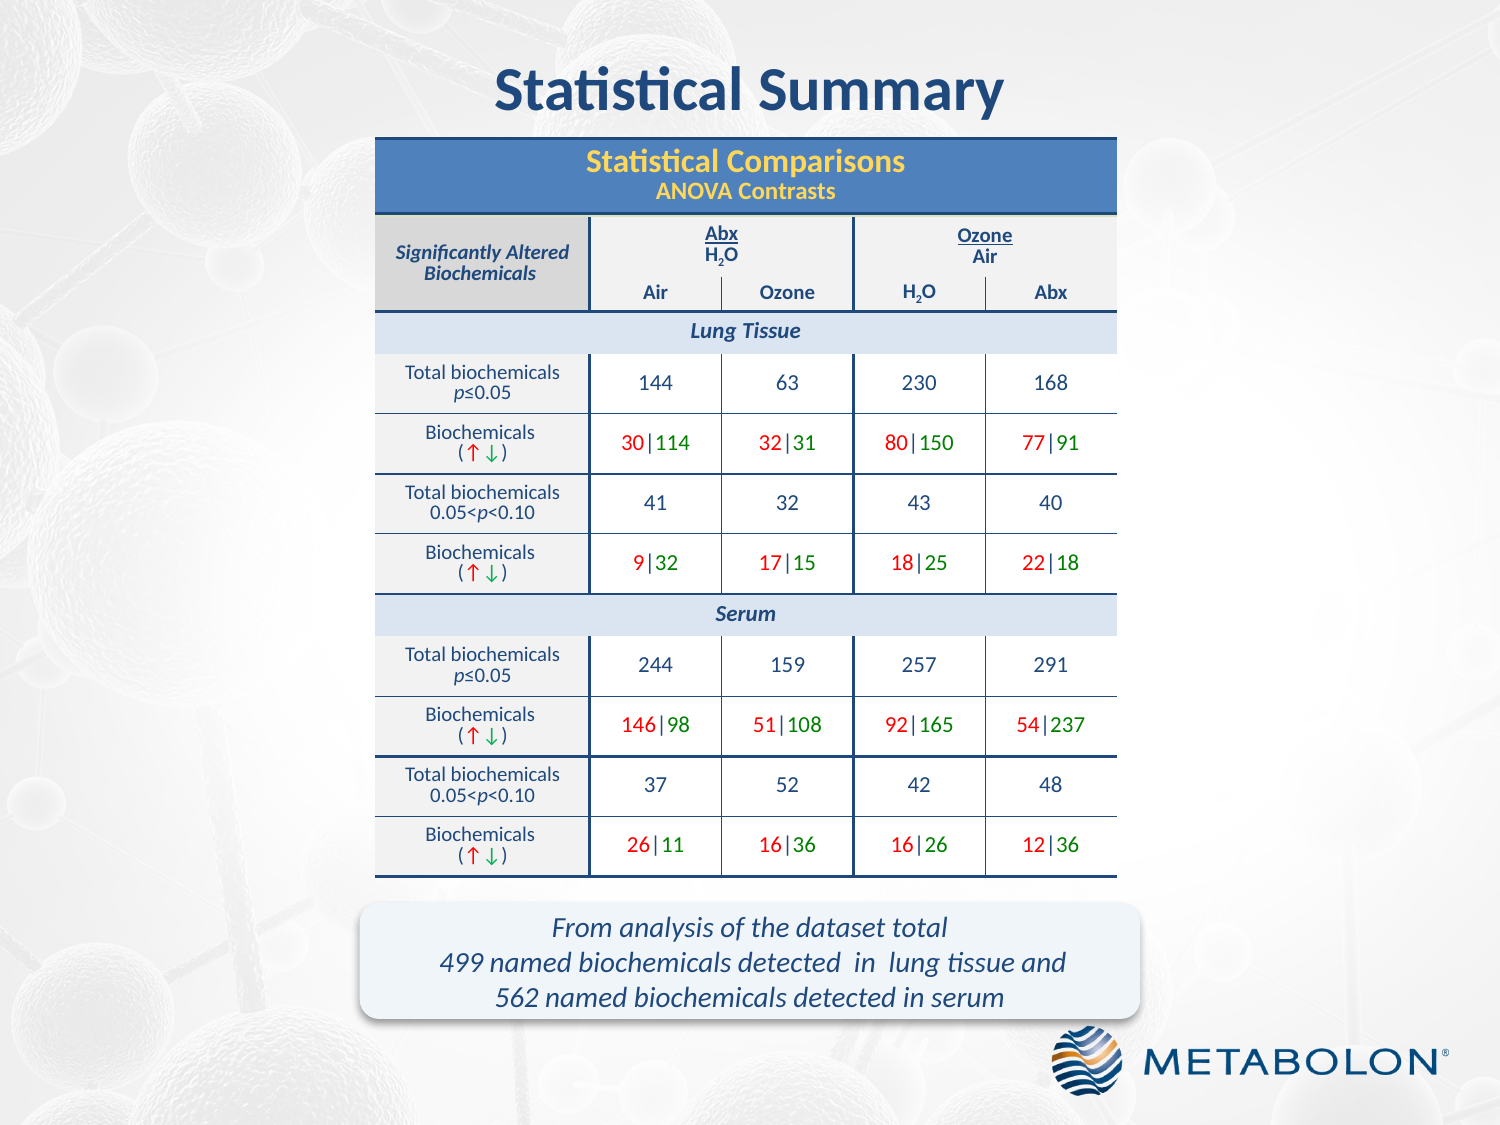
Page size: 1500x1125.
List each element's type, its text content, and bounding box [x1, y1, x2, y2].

table_header Statistical Comparisons ANOVA Contrasts [375, 140, 1117, 212]
table_cell 9|32 [591, 534, 721, 593]
table_cell 48 [986, 758, 1117, 816]
table_cell 168 [986, 354, 1117, 413]
text_box From analysis of the dataset total 499 named biochemicals detected in lung tissue and 562 named biochemicals detected in serum [359, 902, 1141, 1019]
table_cell Total biochemicals 0.05<p<0.10 [375, 475, 588, 533]
table_cell Biochemicals (↑↓) [375, 817, 588, 875]
table_cell 230 [855, 354, 985, 413]
table_cell 40 [986, 475, 1117, 533]
table_cell 17|15 [722, 534, 852, 593]
table_cell Serum [375, 595, 1117, 636]
table_cell 43 [855, 475, 985, 533]
table_cell 12|36 [986, 817, 1117, 875]
table_cell 52 [722, 758, 852, 816]
table_cell Abx H2O [591, 217, 852, 277]
table_cell 144 [591, 354, 721, 413]
table_cell Ozone [722, 277, 852, 310]
table_cell 41 [591, 475, 721, 533]
table_cell 32|31 [722, 414, 852, 473]
title Statistical Summary [75, 45, 1425, 125]
table_cell Significantly Altered Biochemicals [375, 217, 588, 310]
table_cell 77|91 [986, 414, 1117, 473]
table_cell 22|18 [986, 534, 1117, 593]
table_cell 80|150 [855, 414, 985, 473]
table_cell 159 [722, 636, 852, 696]
table_cell 291 [986, 636, 1117, 696]
table_cell Ozone Air [855, 217, 1117, 277]
picture [0, 0, 1500, 1125]
table_cell Abx [986, 277, 1117, 310]
table_cell 51|108 [722, 697, 852, 755]
table_cell 16|26 [855, 817, 985, 875]
table_cell 257 [855, 636, 985, 696]
table_cell 16|36 [722, 817, 852, 875]
table_cell 146|98 [591, 697, 721, 755]
table_cell Total biochemicals p≤0.05 [375, 354, 588, 413]
table_cell Biochemicals (↑↓) [375, 414, 588, 473]
table_cell 244 [591, 636, 721, 696]
table_cell 32 [722, 475, 852, 533]
table_cell 42 [855, 758, 985, 816]
table_cell Air [591, 277, 721, 310]
table_cell 30|114 [591, 414, 721, 473]
table_cell 18|25 [855, 534, 985, 593]
table_cell Biochemicals (↑↓) [375, 697, 588, 755]
table_cell Biochemicals (↑↓) [375, 534, 588, 593]
table_cell 37 [591, 758, 721, 816]
table_cell 92|165 [855, 697, 985, 755]
table_cell Total biochemicals 0.05<p<0.10 [375, 758, 588, 816]
table_cell Lung Tissue [375, 313, 1117, 354]
table_cell H2O [855, 277, 985, 310]
table_cell 26|11 [591, 817, 721, 875]
table_cell 63 [722, 354, 852, 413]
table_cell Total biochemicals p≤0.05 [375, 636, 588, 696]
table_cell 54|237 [986, 697, 1117, 755]
